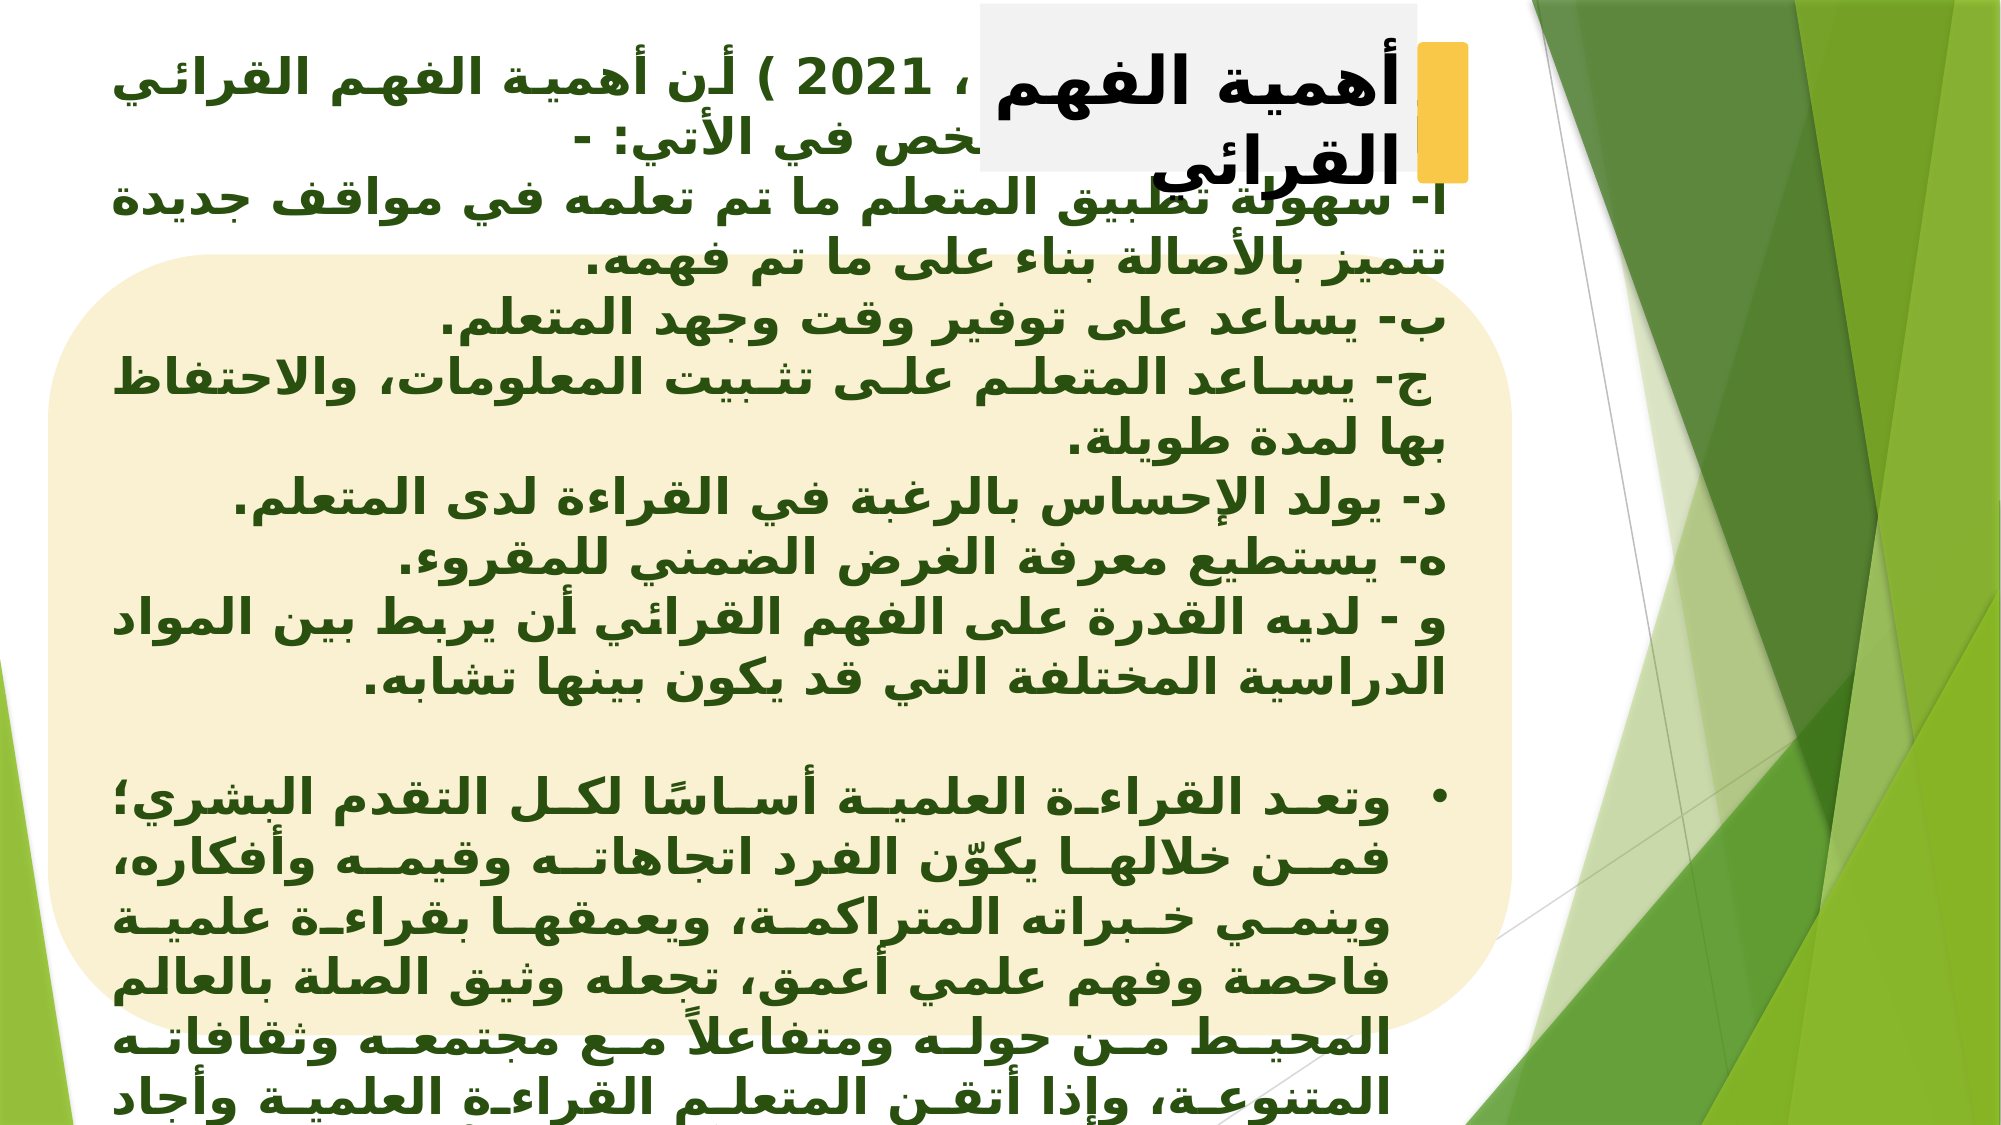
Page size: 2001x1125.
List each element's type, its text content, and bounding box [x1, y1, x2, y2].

text_box أهمية الفهم القرائي [980, 3, 1418, 172]
text_box وأضاف ( إسماعيل ، 2021 ) أن أهمية الفهم القرائي للنصوص العلمية تتلخص في الأتي: - أ- سهولة تطبيق المتعلم ما تم تعلمه في مواقف جديدة تتميز بالأصالة بناء على ما تم فهمه. ب- يساعد على توفير وقت وجهد المتعلم. ج- يساعد المتعلم على تثبيت المعلومات، والاحتفاظ بها لمدة طويلة. د- يولد الإحساس بالرغبة في القراءة لدى المتعلم. ه- يستطيع معرفة الغرض الضمني للمقروء. و - لديه القدرة على الفهم القرائي أن يربط بين المواد الدراسية المختلفة التي قد يكون بينها تشابه. وتعد القراءة العلمية أساسًا لكل التقدم البشري؛ فمن خلالها يكوّن الفرد اتجاهاته وقيمه وأفكاره، وينمي خبراته المتراكمة، ويعمقها بقراءة علمية فاحصة وفهم علمي أعمق، تجعله وثيق الصلة بالعالم المحيط من حوله ومتفاعلاً مع مجتمعه وثقافاته المتنوعة، وإذا أتقن المتعلم القراءة العلمية وأجاد مهاراتها، فإنه يصبح ممتلكًا لكافة أدوات اكتساب المعرفة. (نايف بن عابد، 2015) [46, 252, 1514, 1037]
text_box [1417, 42, 1469, 184]
